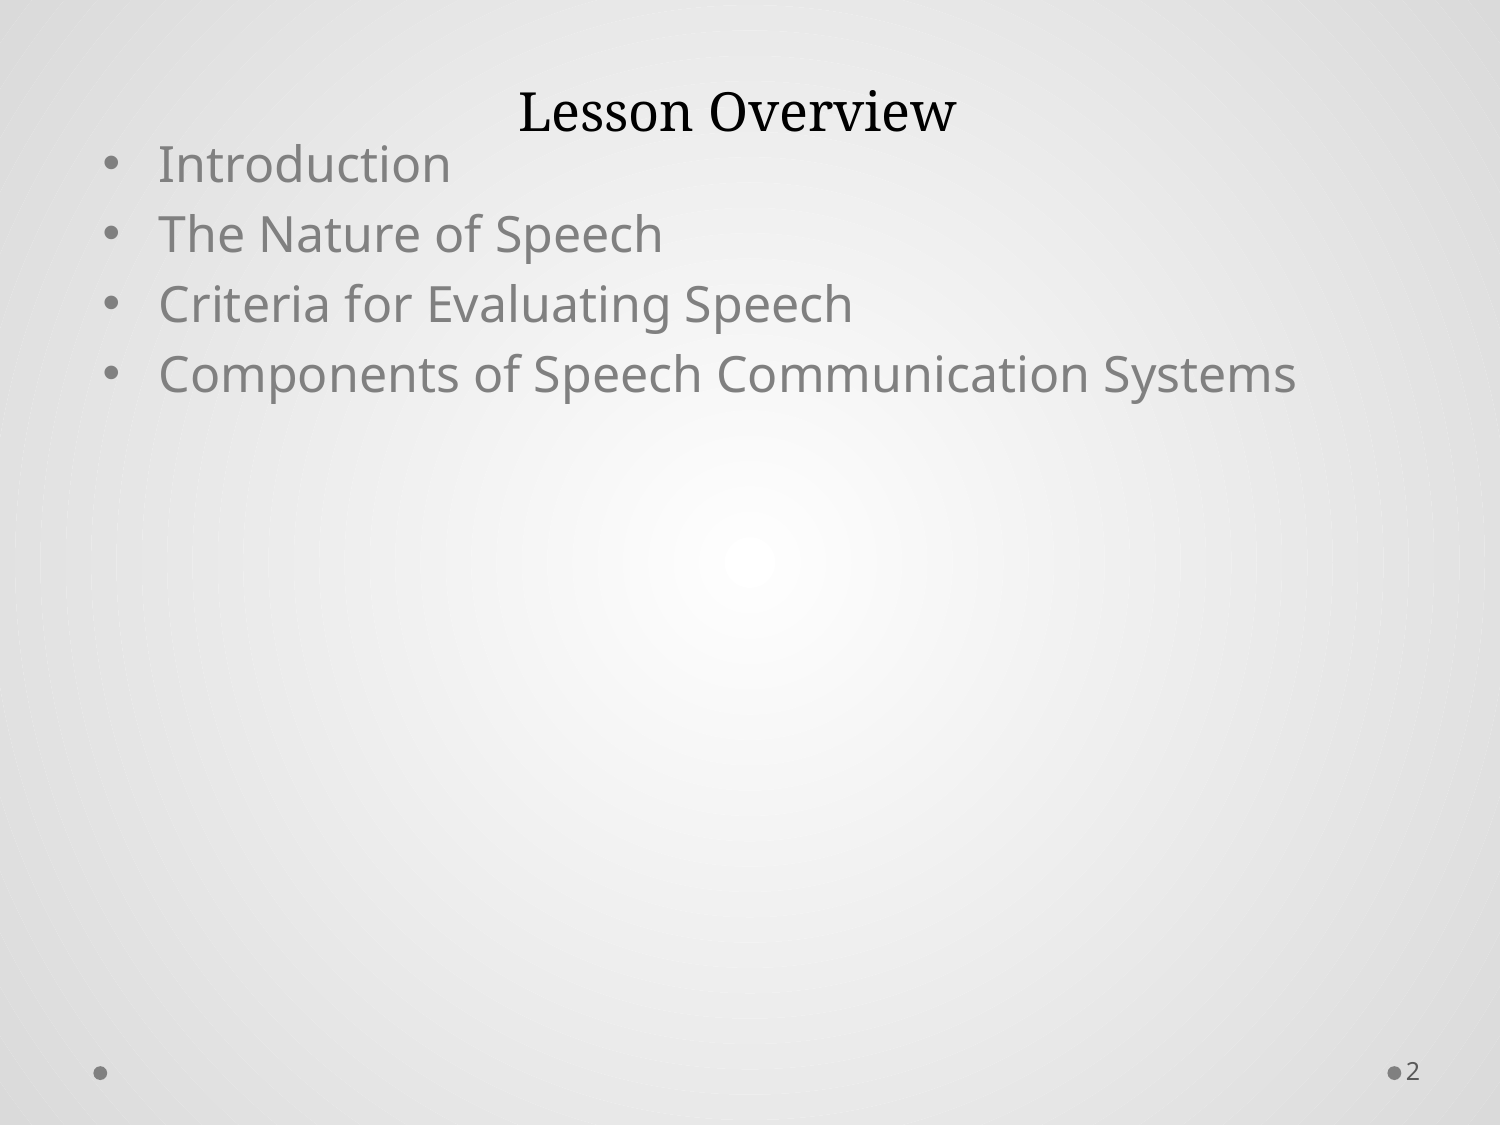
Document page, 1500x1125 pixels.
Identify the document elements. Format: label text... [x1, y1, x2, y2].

title Lesson Overview [62, 50, 1413, 150]
slide_number 2 [1401, 1042, 1494, 1103]
list Introduction The Nature of Speech Criteria for Evaluating Speech Components of Speech Communication Systems [87, 125, 1438, 1100]
